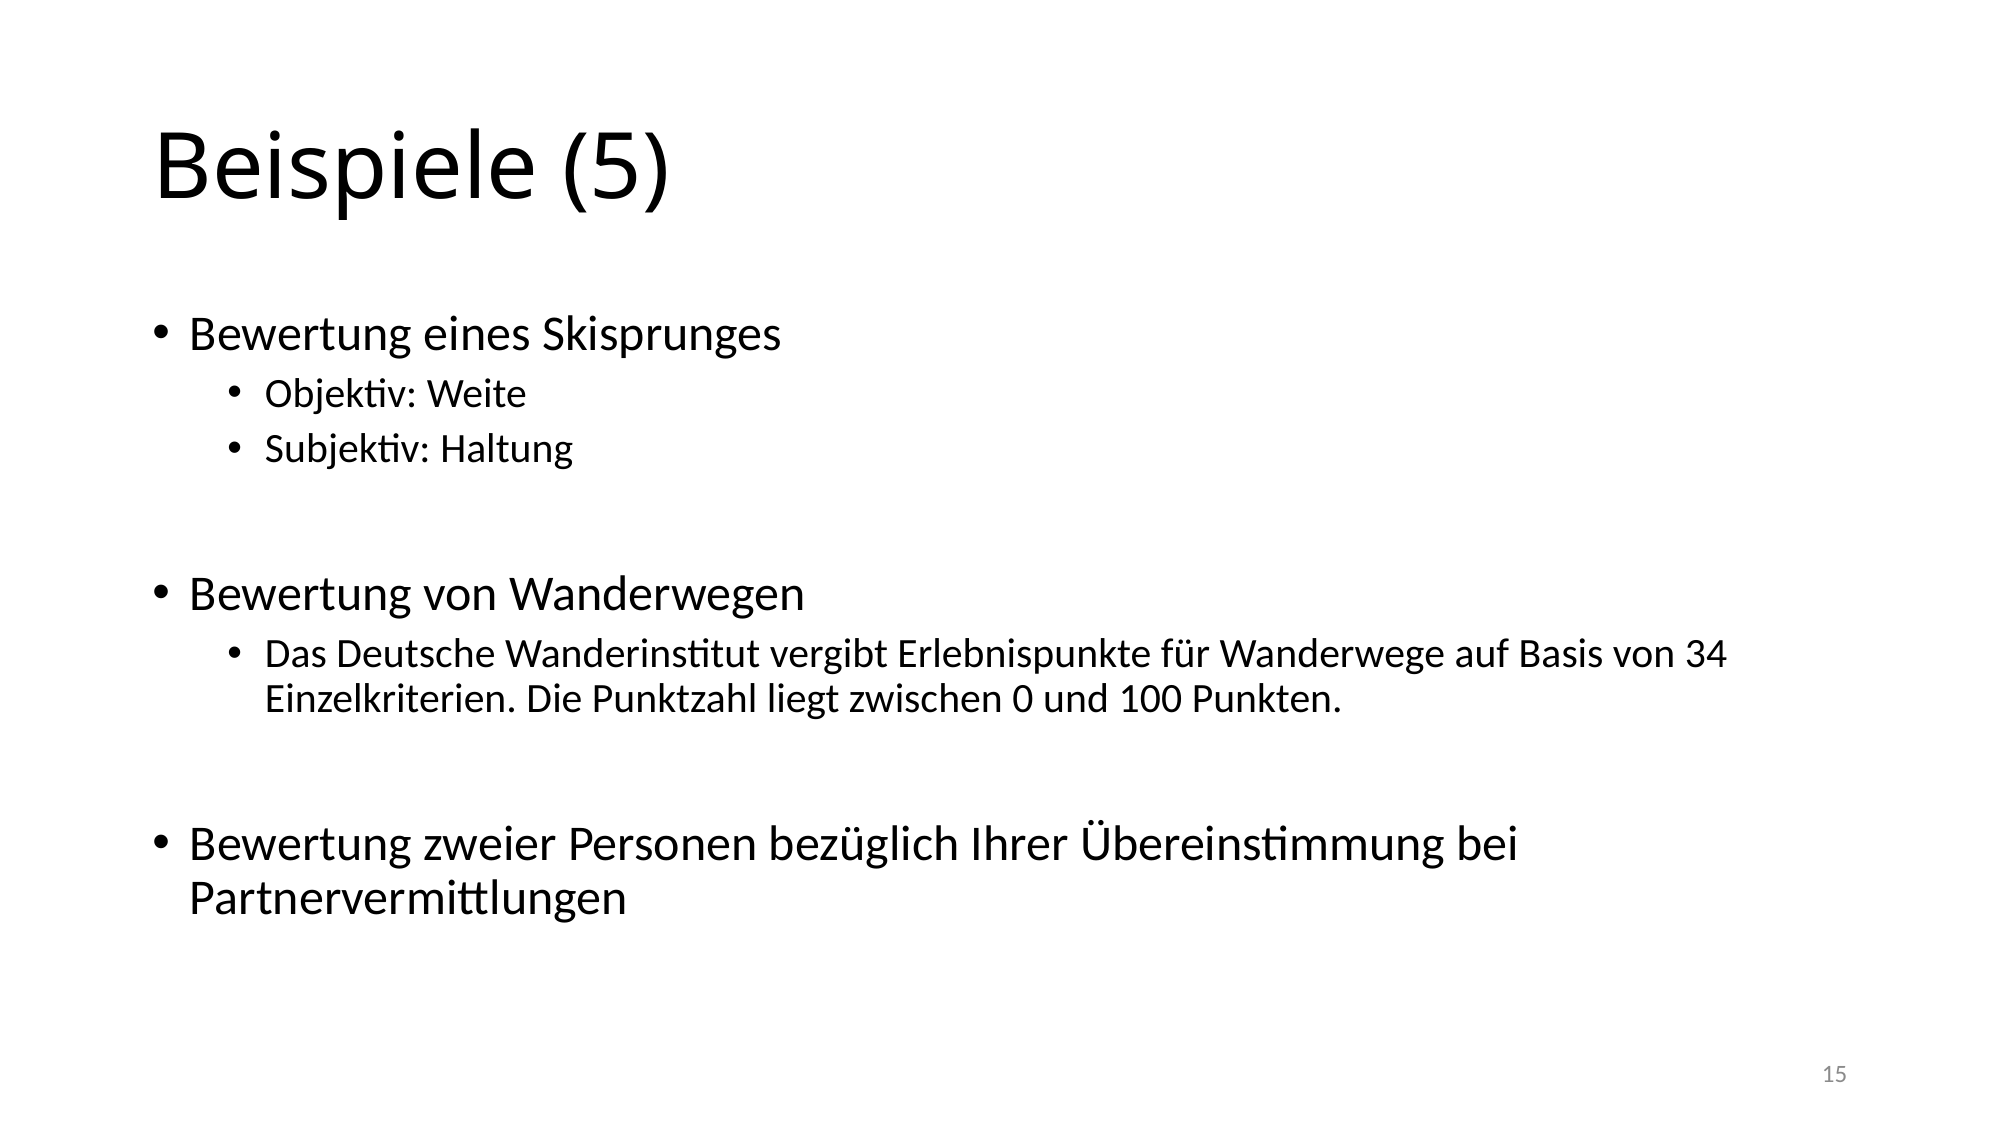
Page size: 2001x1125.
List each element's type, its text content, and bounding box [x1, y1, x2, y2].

title Beispiele (5) [137, 59, 1863, 278]
slide_number 15 [1412, 1042, 1863, 1103]
list Bewertung eines Skisprunges Objektiv: Weite Subjektiv: Haltung Bewertung von Wanderwegen Das Deutsche Wanderinstitut vergibt Erlebnispunkte für Wanderwege auf Basis von 34 Einzelkriterien. Die Punktzahl liegt zwischen 0 und 100 Punkten. Bewertung zweier Personen bezüglich Ihrer Übereinstimmung bei Partnervermittlungen [137, 299, 1863, 1014]
